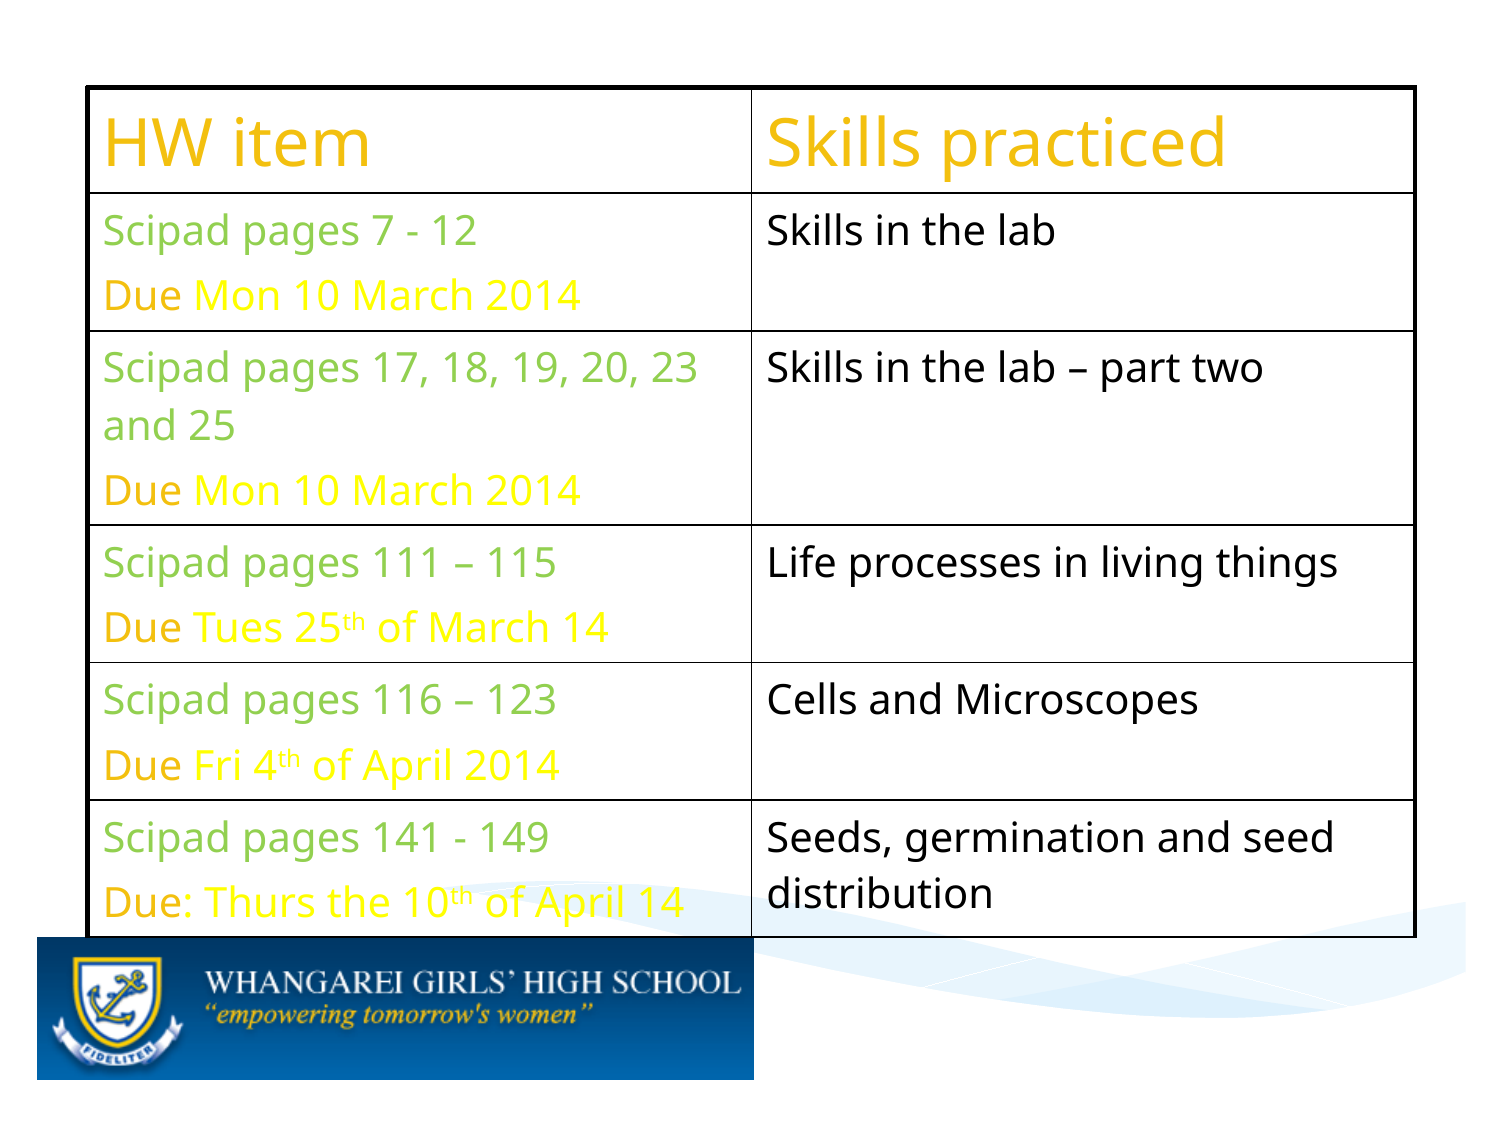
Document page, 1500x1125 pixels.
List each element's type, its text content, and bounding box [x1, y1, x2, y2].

table_header Skills practiced [752, 90, 1413, 192]
table_cell Scipad pages 116 – 123 Due Fri 4th of April 2014 [90, 663, 751, 799]
table_cell Scipad pages 7 - 12 Due Mon 10 March 2014 [90, 194, 751, 330]
table_cell Scipad pages 111 – 115 Due Tues 25th of March 14 [90, 526, 751, 662]
table_cell Scipad pages 17, 18, 19, 20, 23 and 25 Due Mon 10 March 2014 [90, 332, 751, 524]
table_cell Scipad pages 141 - 149 Due: Thurs the 10th of April 14 [90, 801, 751, 935]
table_cell Skills in the lab [752, 194, 1413, 330]
table_cell Skills in the lab – part two [752, 332, 1413, 524]
table_cell Cells and Microscopes [752, 663, 1413, 799]
table_cell Seeds, germination and seed distribution [752, 801, 1413, 936]
table_header HW item [90, 90, 751, 192]
table_cell Life processes in living things [752, 526, 1413, 662]
picture [37, 937, 754, 1080]
